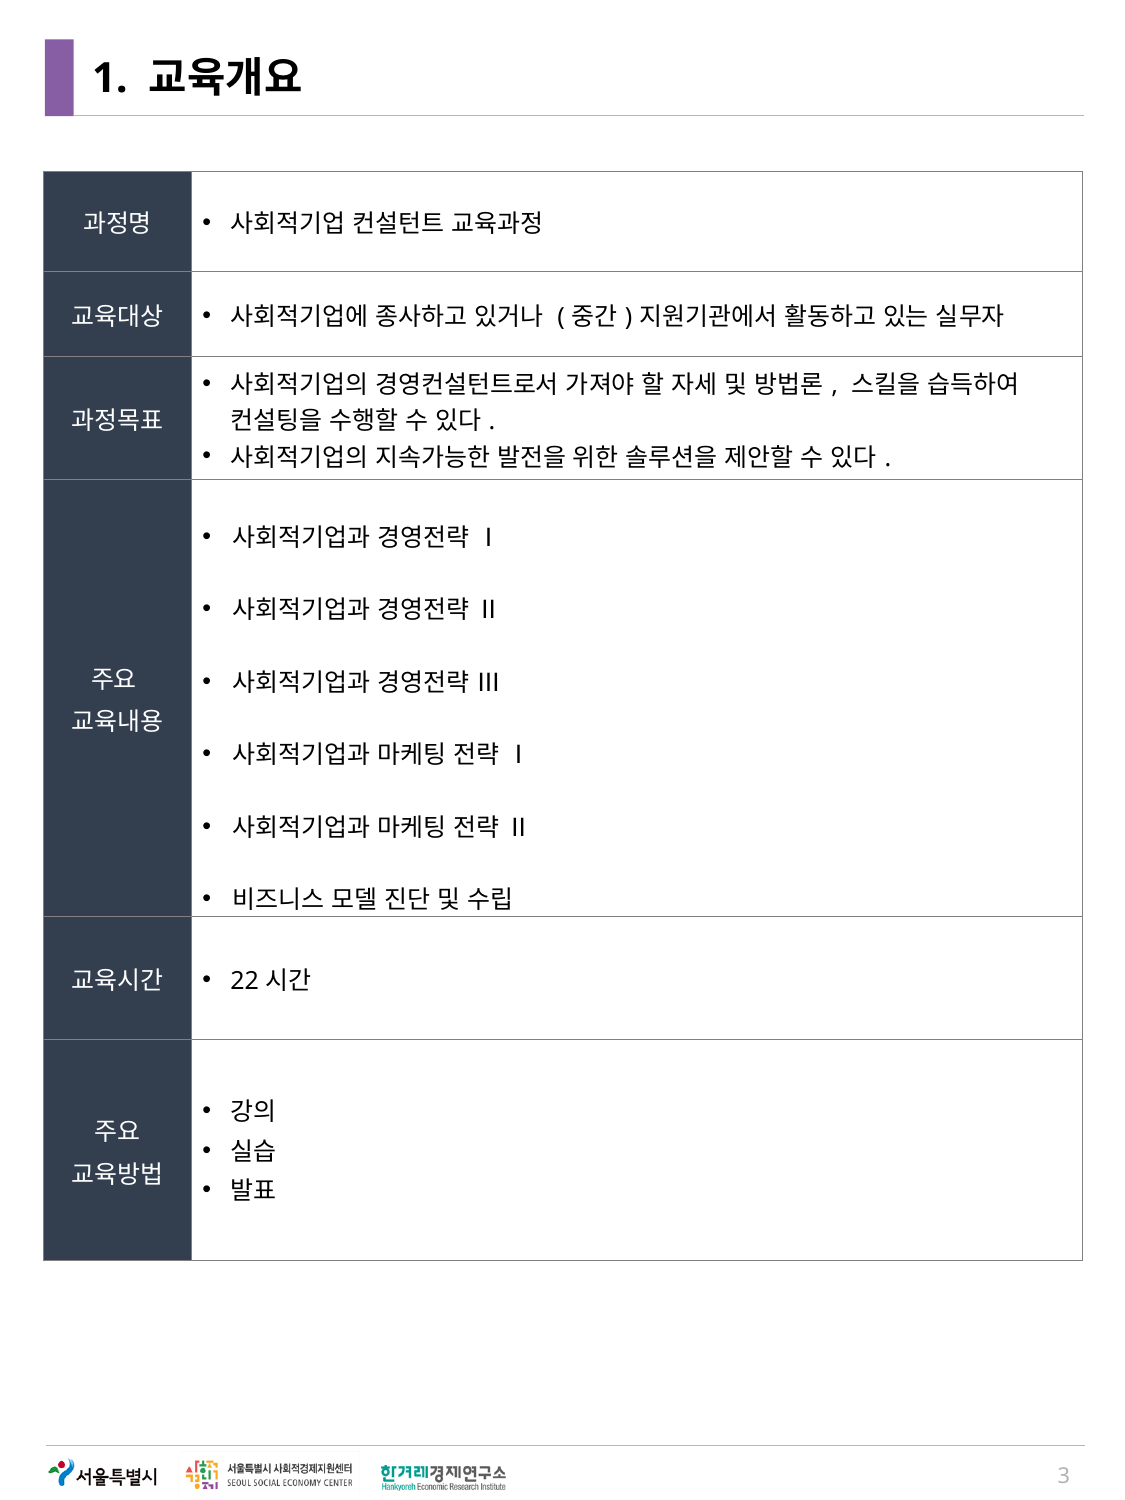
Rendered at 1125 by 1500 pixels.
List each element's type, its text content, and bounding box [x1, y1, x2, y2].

title 1. 교육개요 [77, 49, 1034, 110]
table_cell 사회적기업에 종사하고 있거나 (중간)지원기관에서 활동하고 있는 실무자 [192, 272, 1082, 356]
table_header 과정명 [44, 172, 191, 271]
table_cell 사회적기업의 경영컨설턴트로서 가져야 할 자세 및 방법론, 스킬을 습득하여 컨설팅을 수행할 수 있다. 사회적기업의 지속가능한 발전을 위한 솔루션을 제안할 수 있다. [192, 357, 1082, 479]
table_cell 22시간 [192, 917, 1082, 1039]
picture [381, 1465, 506, 1491]
table_header 사회적기업 컨설턴트 교육과정 [192, 172, 1082, 271]
table_cell 사회적기업과 경영전략 Ⅰ 사회적기업과 경영전략 Ⅱ 사회적기업과 경영전략 Ⅲ 사회적기업과 마케팅 전략 Ⅰ 사회적기업과 마케팅 전략 Ⅱ 비즈니스 모델 진단 및 수립 [192, 480, 1082, 916]
table_cell 주요 교육방법 [44, 1040, 191, 1260]
table_cell 교육대상 [44, 272, 191, 356]
slide_number 3 [832, 1436, 1086, 1500]
table_cell 교육시간 [44, 917, 191, 1039]
table_cell 주요 교육내용 [44, 480, 191, 916]
picture [48, 1457, 157, 1486]
table_cell 과정목표 [44, 357, 191, 479]
table_cell 강의 실습 발표 [192, 1040, 1082, 1260]
picture [178, 1451, 360, 1499]
